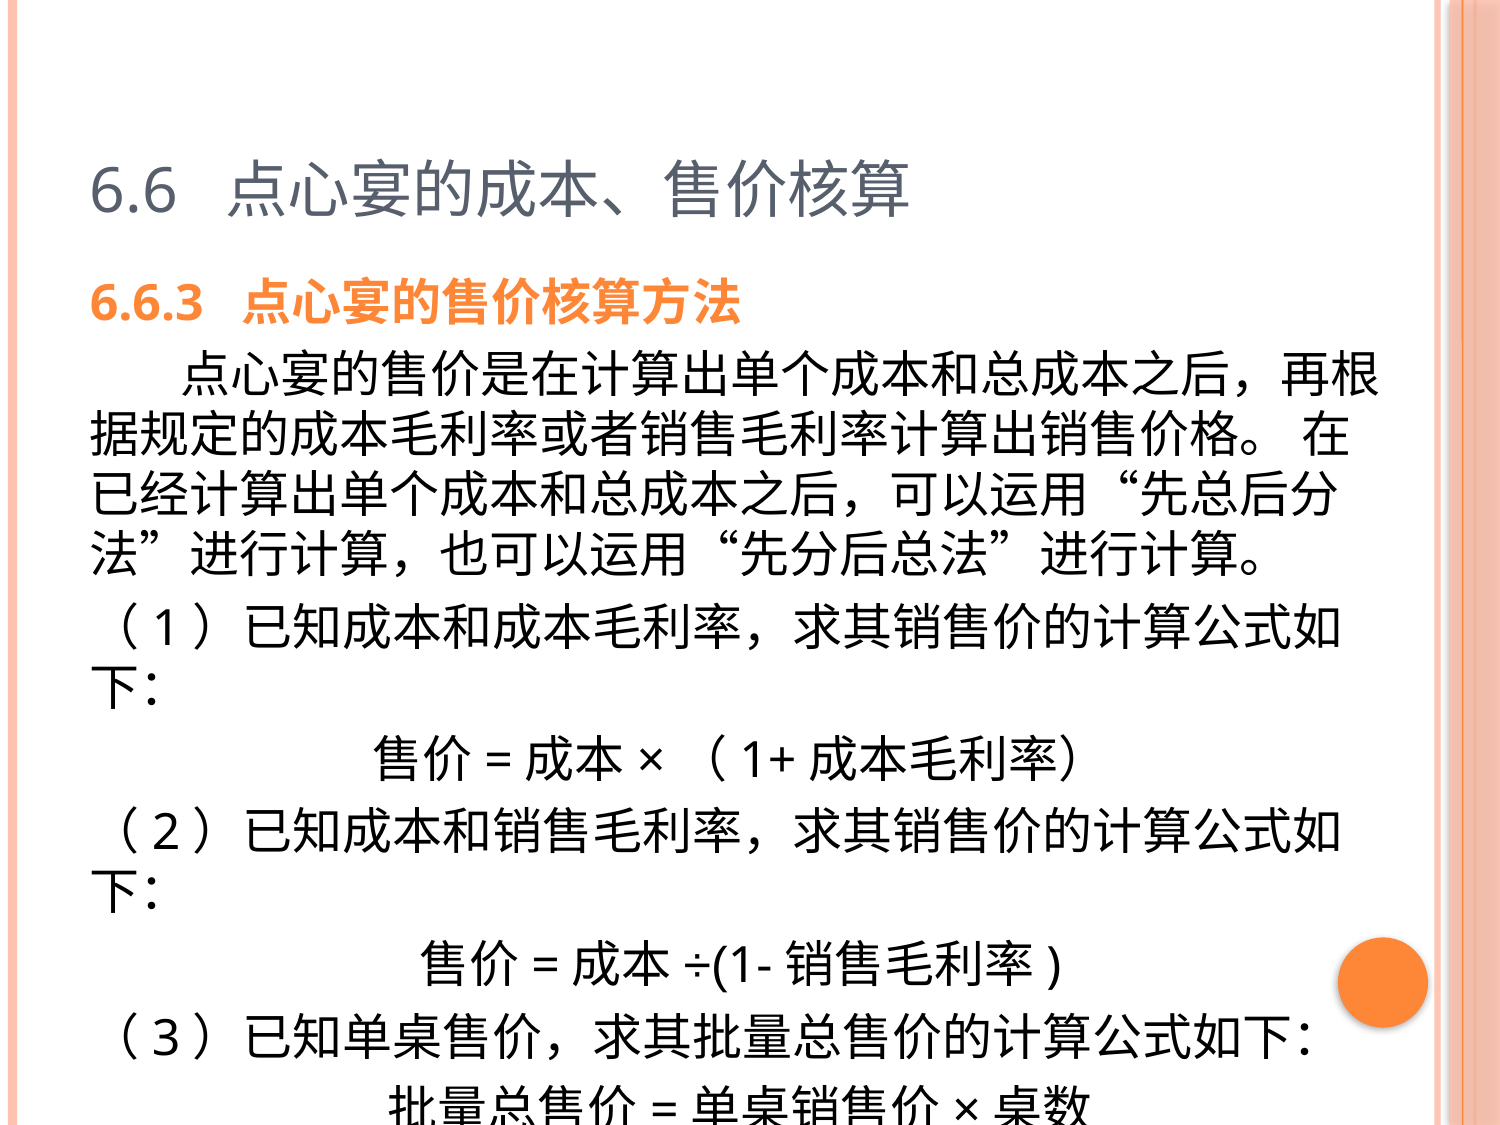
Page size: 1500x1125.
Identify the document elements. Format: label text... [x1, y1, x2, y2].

title 6.6 点心宴的成本、售价核算 [75, 45, 1300, 233]
list 6.6.3 点心宴的售价核算方法 点心宴的售价是在计算出单个成本和总成本之后，再根据规定的成本毛利率或者销售毛利率计算出销售价格。 在已经计算出单个成本和总成本之后，可以运用“先总后分法”进行计算，也可以运用“先分后总法”进行计算。 （1）已知成本和成本毛利率，求其销售价的计算公式如下： 售价=成本×（1+成本毛利率） （2）已知成本和销售毛利率，求其销售价的计算公式如下： 售价=成本÷(1-销售毛利率) （3）已知单桌售价，求其批量总售价的计算公式如下： 批量总售价=单桌销售价×桌数 [74, 262, 1407, 1063]
